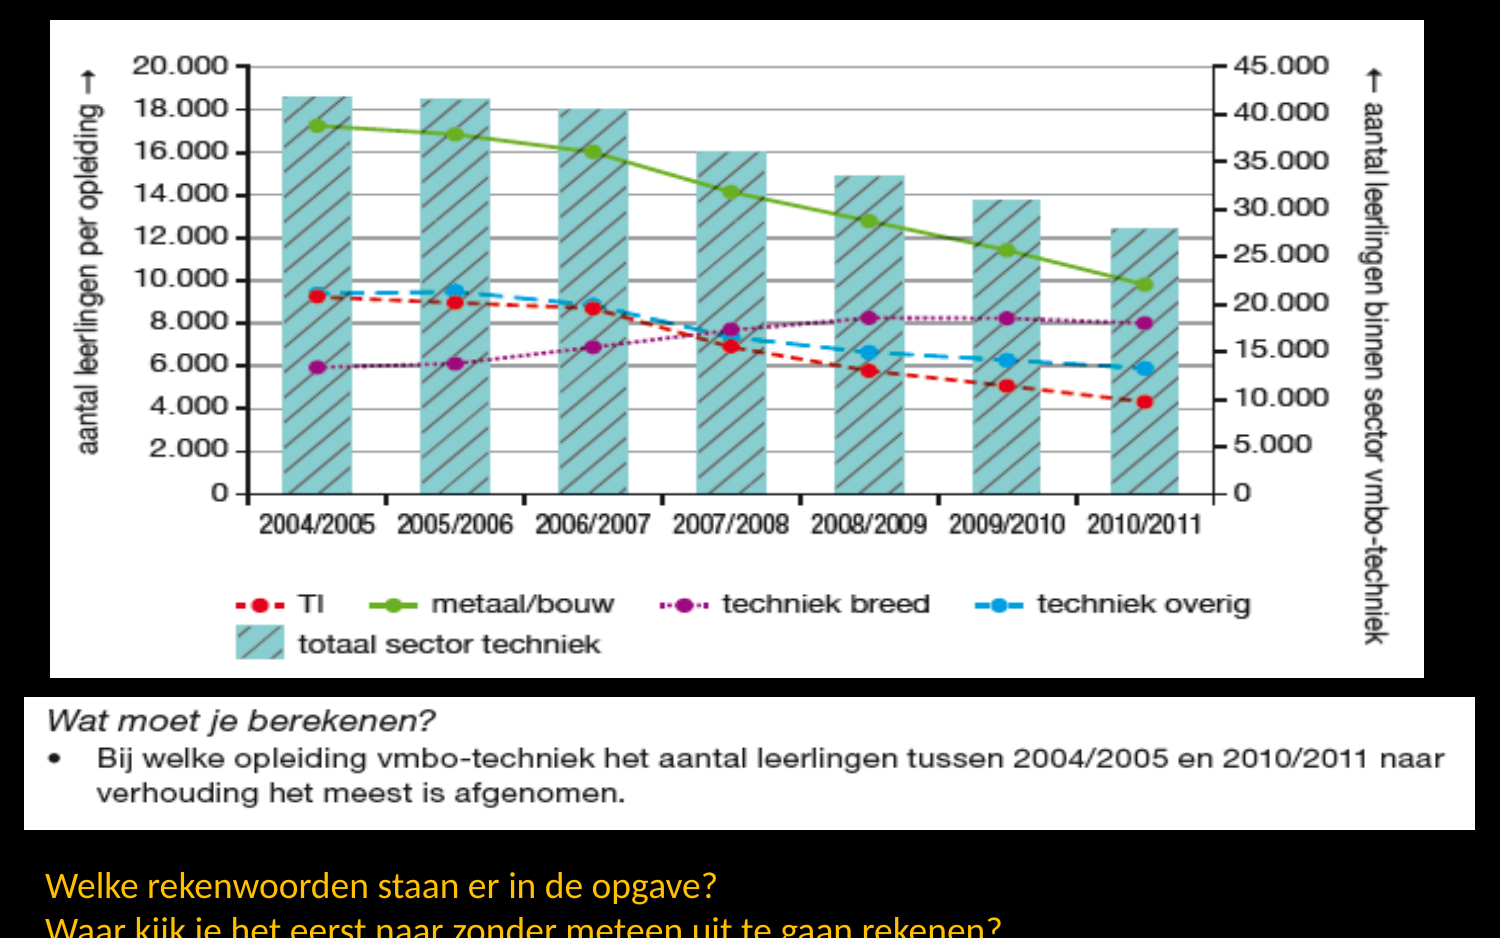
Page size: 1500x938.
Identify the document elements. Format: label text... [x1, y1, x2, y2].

picture [49, 20, 1425, 678]
picture [24, 697, 1476, 830]
text_box Welke rekenwoorden staan er in de opgave? Waar kijk je het eerst naar zonder meteen uit te gaan rekenen? [30, 854, 1037, 938]
